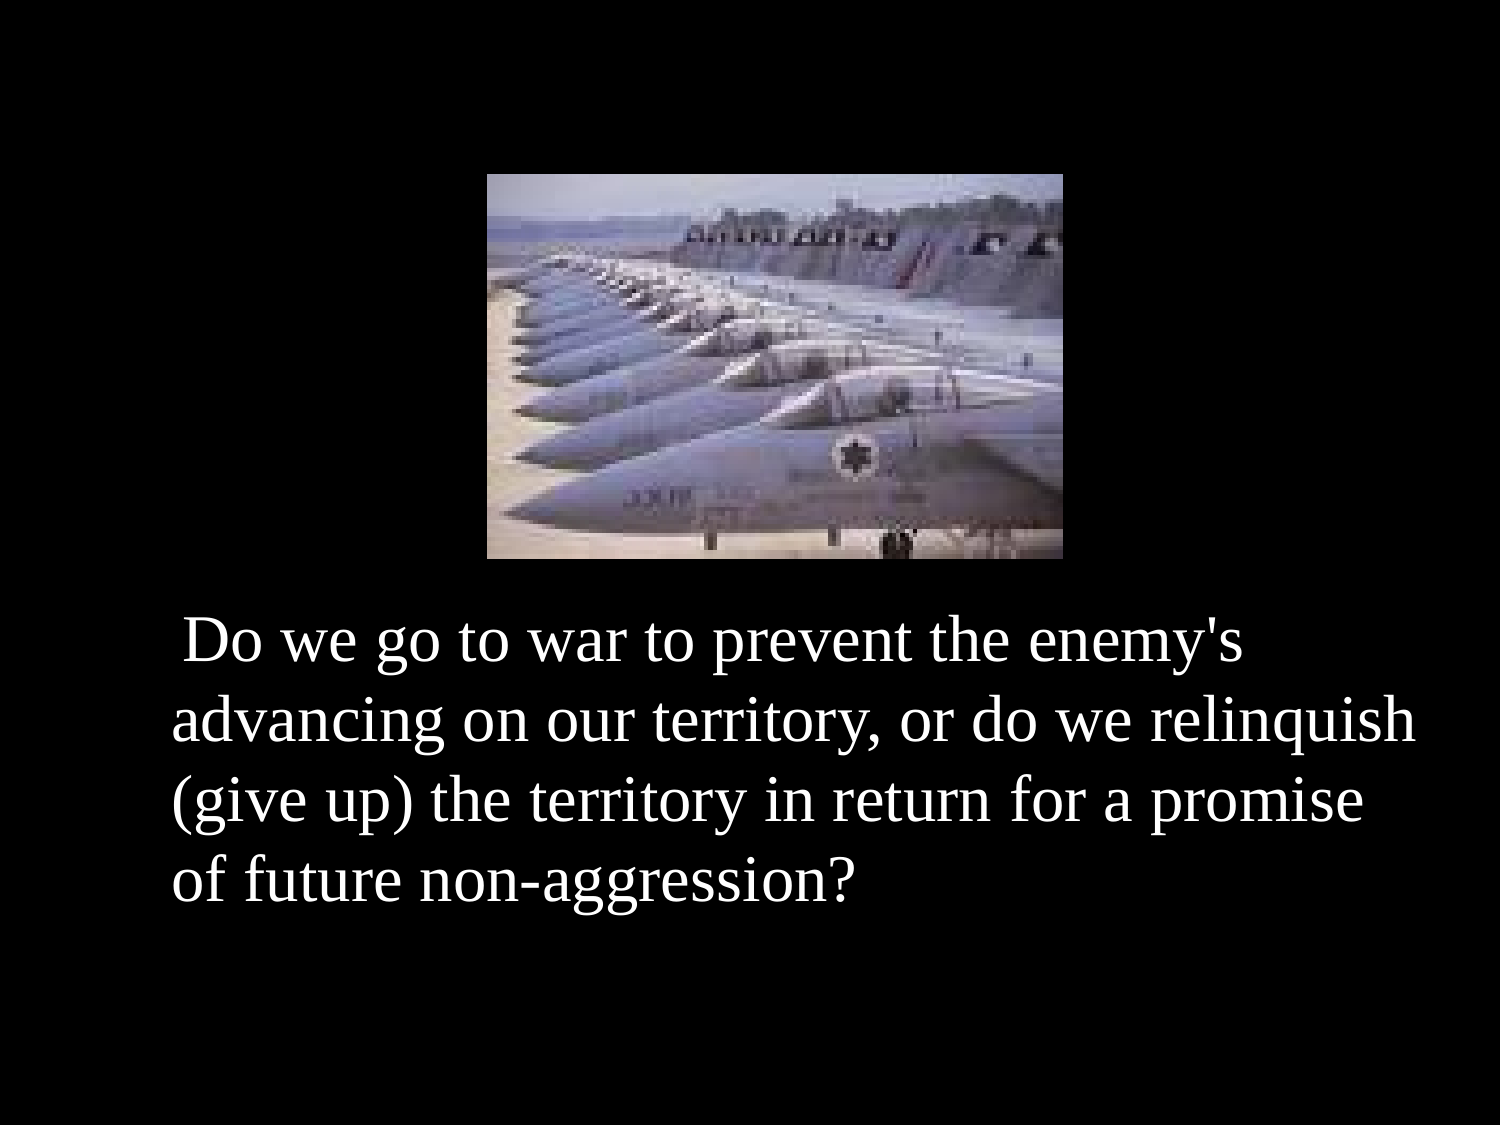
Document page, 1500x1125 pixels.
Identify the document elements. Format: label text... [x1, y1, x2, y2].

picture [487, 174, 1063, 559]
list Do we go to war to prevent the enemy's advancing on our territory, or do we relinquish (give up) the territory in return for a promise of future non-aggression? [99, 587, 1450, 1038]
